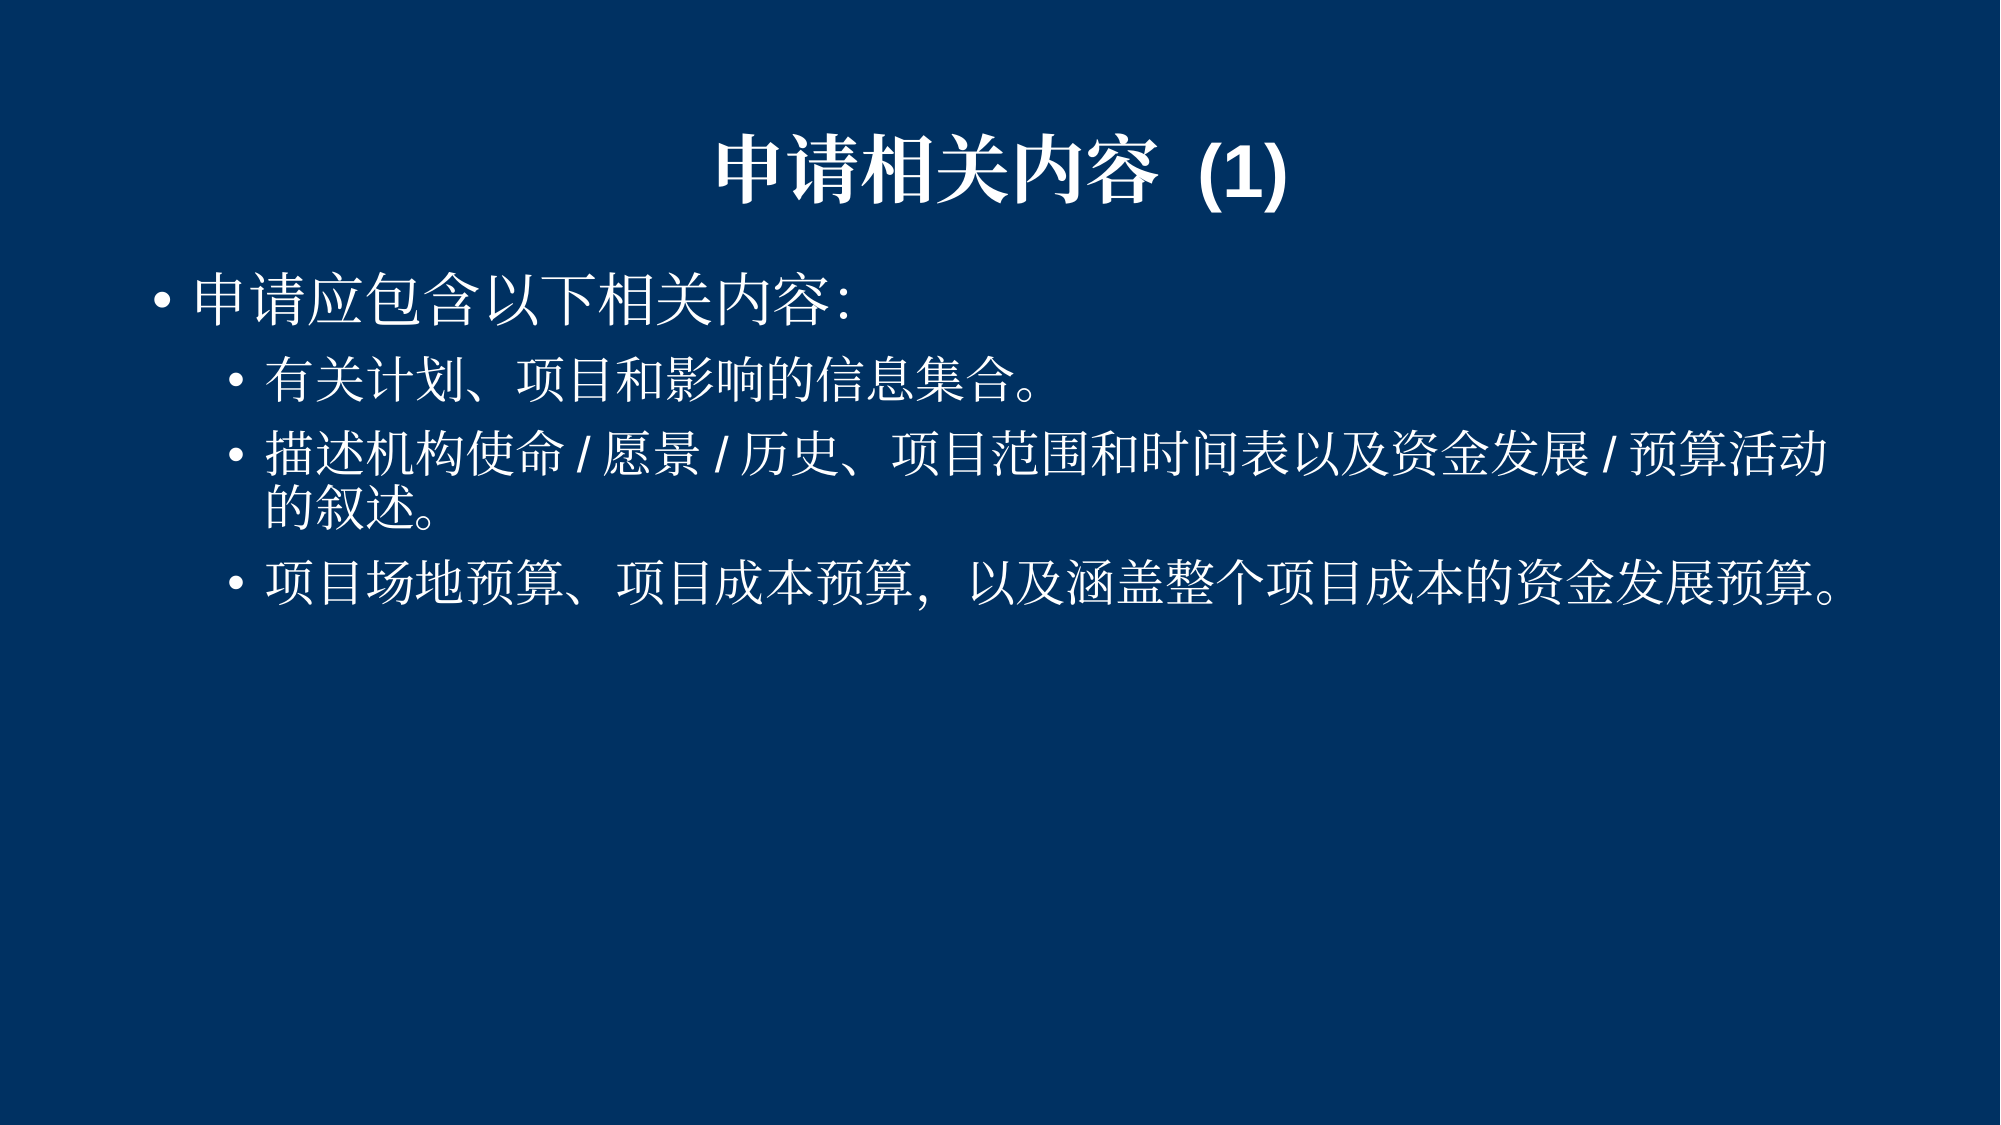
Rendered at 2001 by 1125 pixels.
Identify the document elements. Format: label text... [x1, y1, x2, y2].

list 申请应包含以下相关内容： 有关计划、项目和影响的信息集合。 描述机构使命/愿景/历史、项目范围和时间表以及资金发展/预算活动的叙述。 项目场地预算、项目成本预算，以及涵盖整个项目成本的资金发展预算。 [137, 263, 1863, 917]
title 申请相关内容 (1) [137, 64, 1863, 263]
